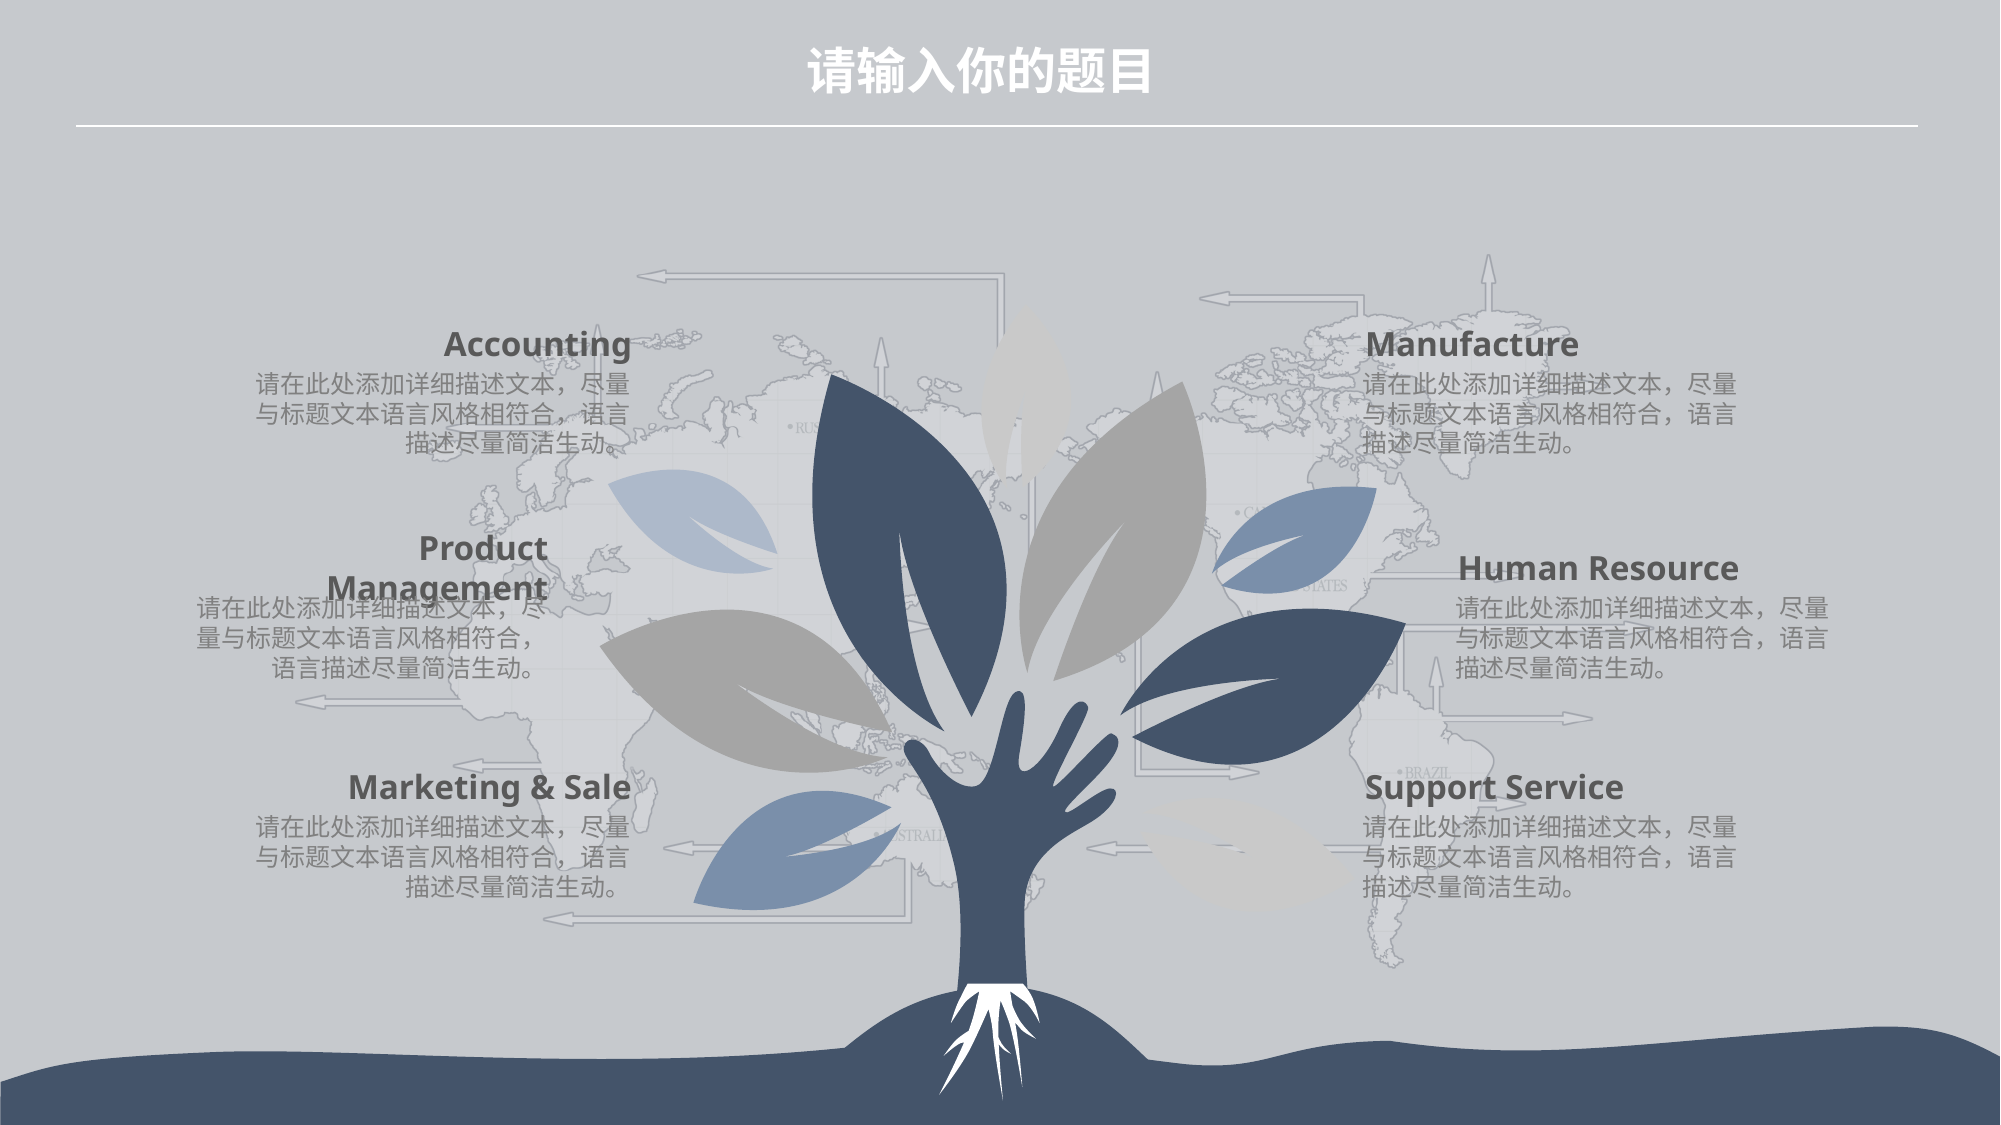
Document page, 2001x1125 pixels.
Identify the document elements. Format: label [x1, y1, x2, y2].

text_box [249, 321, 648, 459]
text_box [172, 545, 564, 684]
text_box [1349, 321, 1750, 459]
text_box [608, 310, 1415, 983]
text_box [1442, 545, 1849, 684]
text_box [249, 764, 648, 903]
text_box [0, 983, 2000, 1125]
text_box [1349, 764, 1750, 903]
